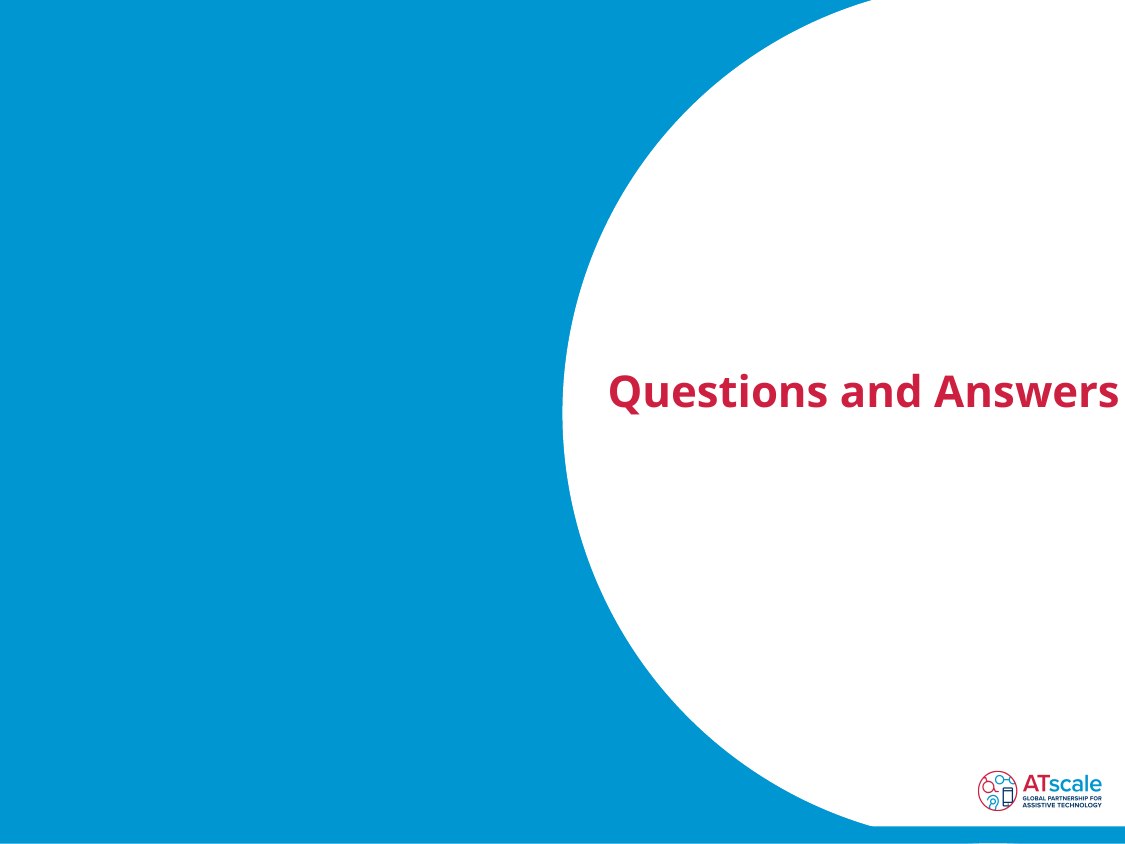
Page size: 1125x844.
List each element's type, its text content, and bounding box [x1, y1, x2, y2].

picture [977, 770, 1103, 812]
title Questions and Answers [538, 359, 1125, 425]
